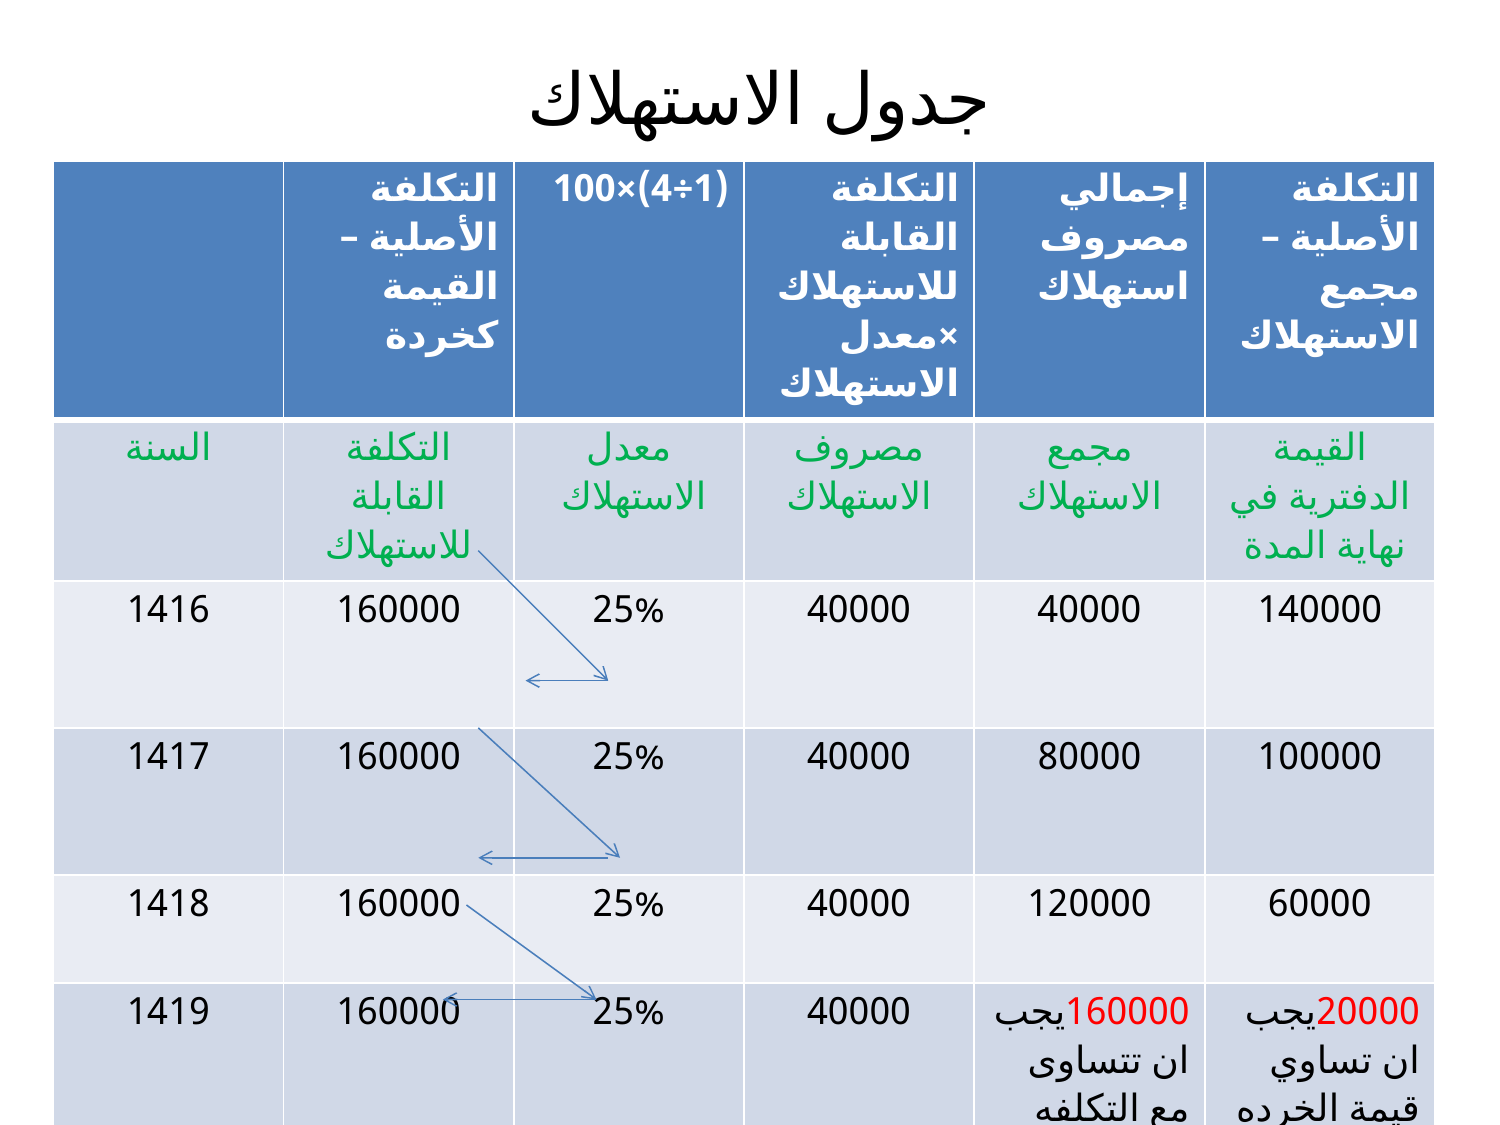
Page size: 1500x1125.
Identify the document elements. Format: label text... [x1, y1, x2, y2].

table_cell مجمع الاستهلاك [975, 423, 1204, 580]
table_cell 80000 [975, 729, 1204, 874]
table_cell 25% [515, 582, 743, 727]
table_cell 1417 [54, 729, 283, 874]
table_cell 160000يجب ان تتساوى مع التكلفه القابله للاستهلاك [975, 984, 1204, 1125]
table_header التكلفة الأصلية – مجمع الاستهلاك [1206, 162, 1434, 417]
table_cell السنة [54, 423, 283, 580]
table_cell 40000 [745, 582, 973, 727]
table_cell 1418 [54, 876, 283, 982]
table_cell القيمة الدفترية في نهاية المدة [1206, 423, 1434, 580]
table_cell 160000 [284, 582, 513, 727]
table_cell 25% [515, 876, 743, 982]
table_cell 25% [515, 729, 743, 874]
table_cell 40000 [745, 729, 973, 874]
table_cell 140000 [1206, 582, 1434, 727]
table_header إجمالي مصروف استهلاك [975, 162, 1204, 417]
table_cell 160000 [284, 876, 513, 982]
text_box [477, 727, 621, 858]
table_cell 160000 [284, 984, 513, 1125]
table_cell معدل الاستهلاك [515, 423, 743, 580]
table_cell 20000يجب ان تساوي قيمة الخرده [1206, 984, 1434, 1125]
table_cell 40000 [745, 876, 973, 982]
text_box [477, 550, 609, 681]
table_header (1÷4)×100 [515, 162, 743, 417]
table_cell التكلفة القابلة للاستهلاك [284, 423, 513, 580]
table_cell مصروف الاستهلاك [745, 423, 973, 580]
table_cell 25% [515, 984, 743, 1125]
table_cell 40000 [745, 984, 973, 1125]
table_cell 40000 [975, 582, 1204, 727]
table_header [54, 162, 283, 417]
title جدول الاستهلاك [75, 45, 1425, 160]
table_cell 100000 [1206, 729, 1434, 874]
table_header التكلفة الأصلية – القيمة كخردة [284, 162, 513, 417]
table_cell 160000 [284, 729, 513, 874]
table_cell 60000 [1206, 876, 1434, 982]
table_cell 1416 [54, 582, 283, 727]
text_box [466, 904, 597, 999]
table_cell 1419 [54, 984, 283, 1125]
table_header التكلفة القابلة للاستهلاك ×معدل الاستهلاك [745, 162, 973, 417]
table_cell 120000 [975, 876, 1204, 982]
